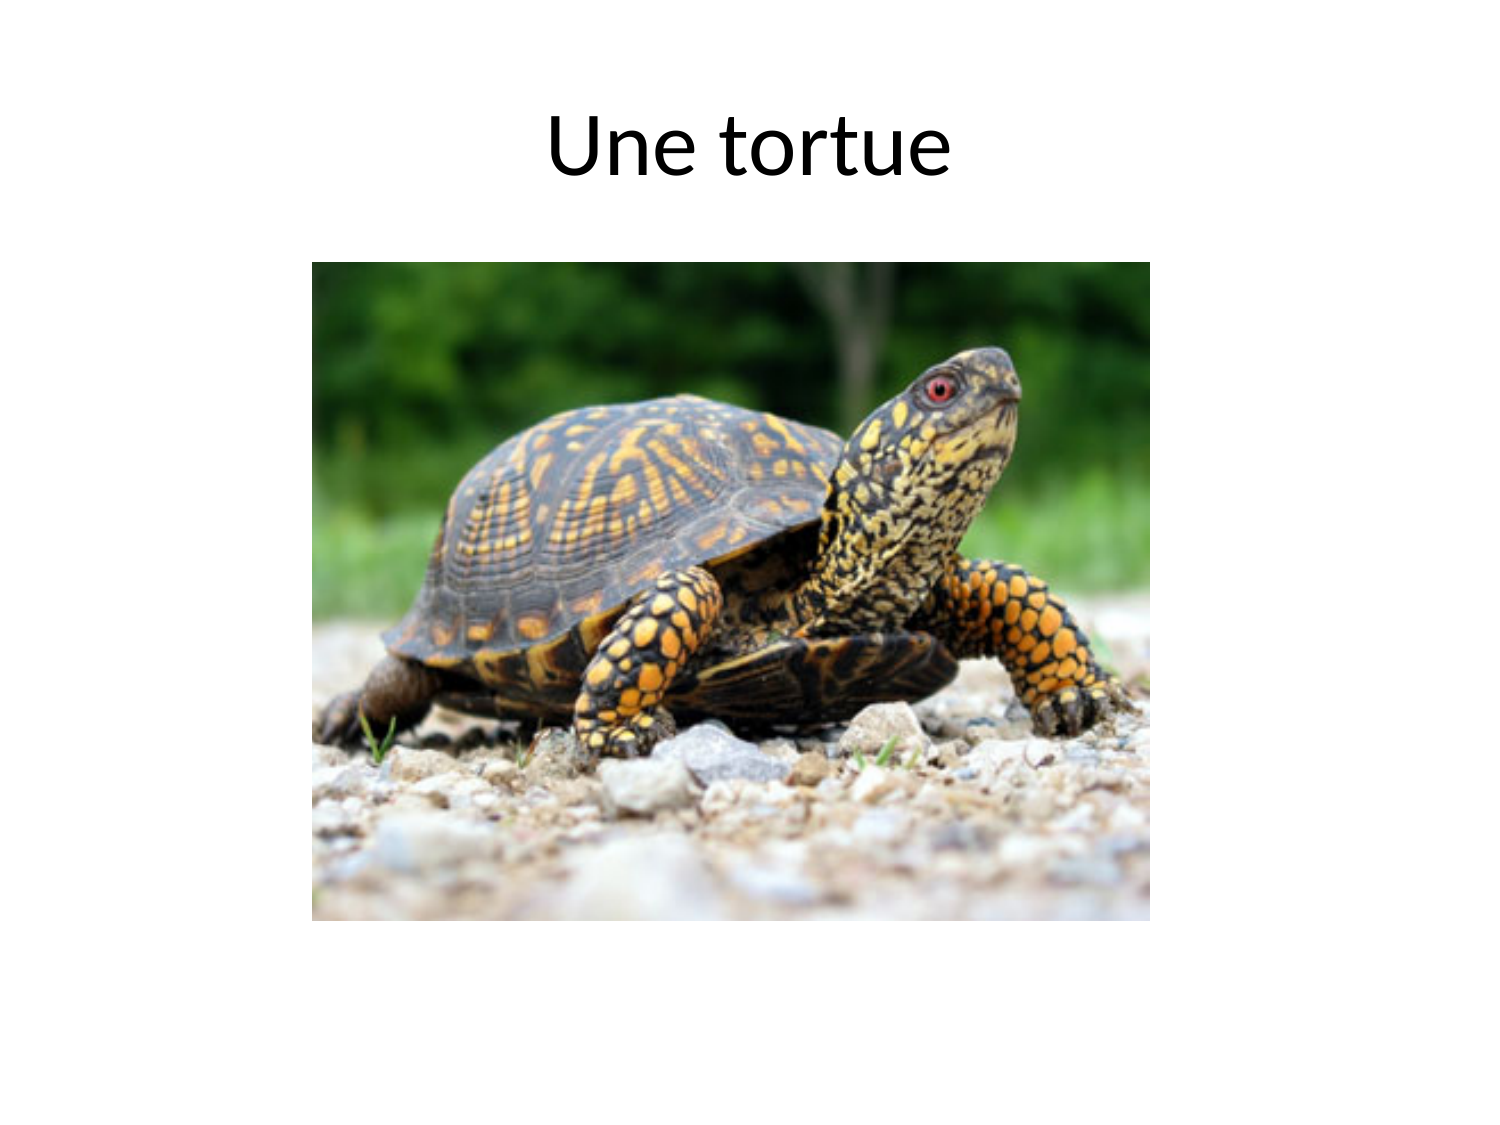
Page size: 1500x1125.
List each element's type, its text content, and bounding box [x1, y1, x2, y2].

picture [312, 262, 1151, 921]
title Une tortue [75, 45, 1425, 233]
